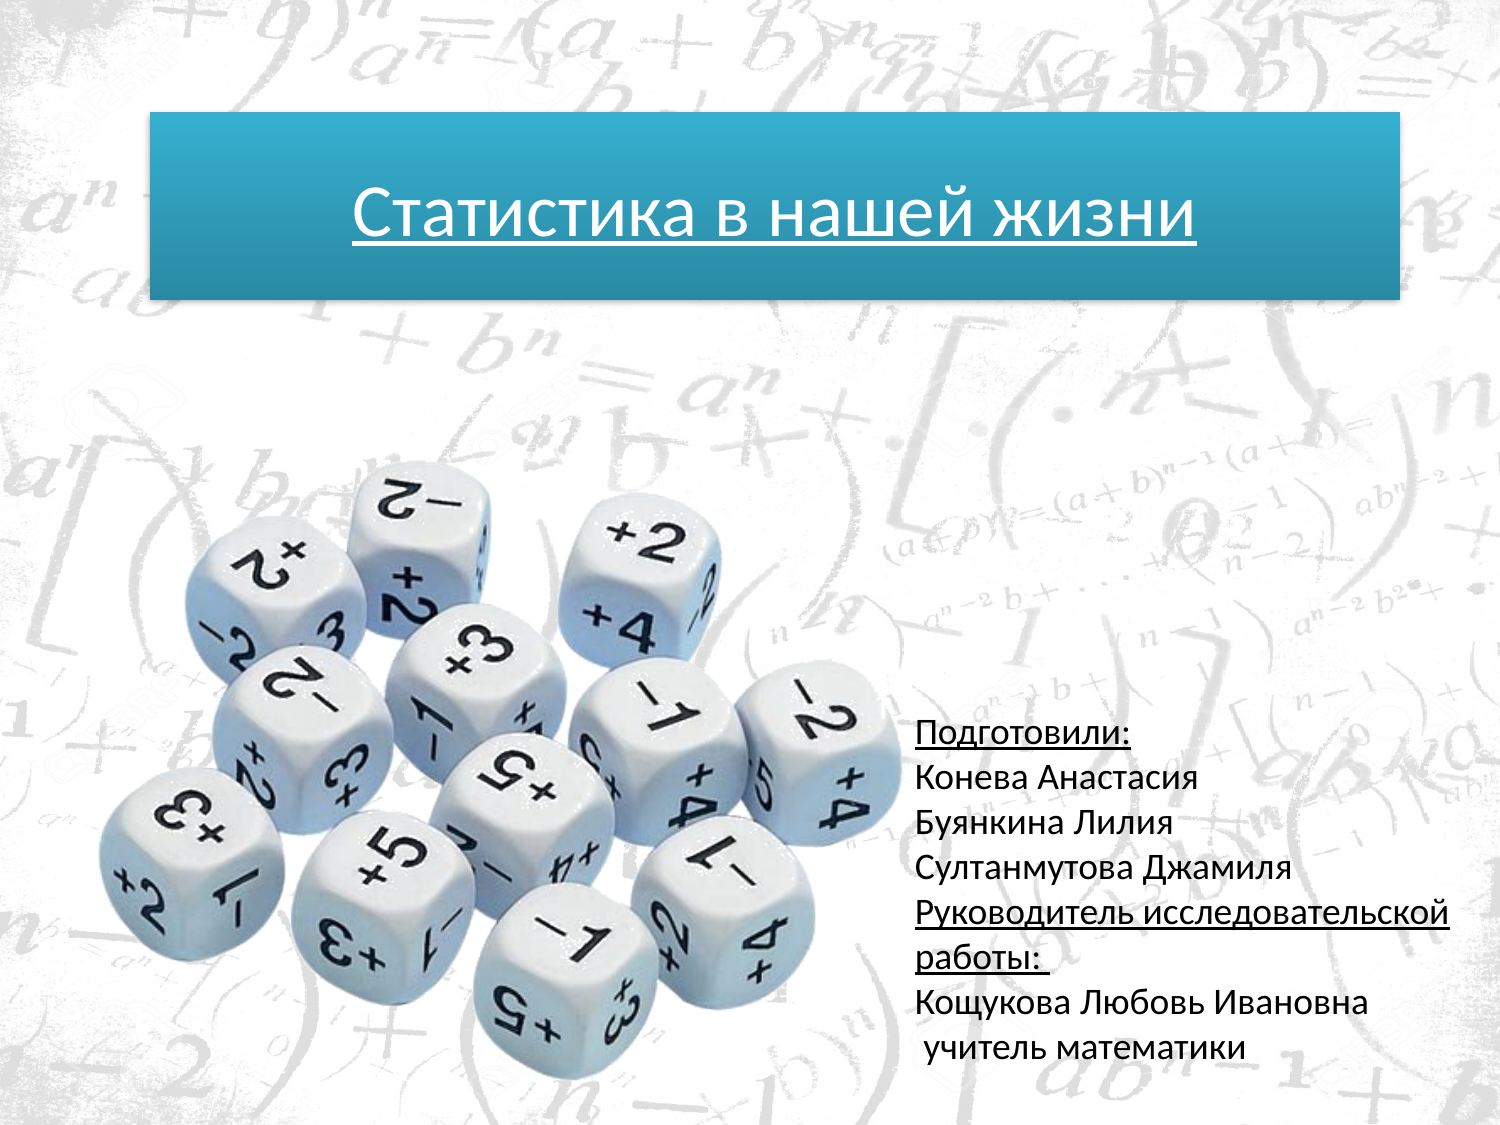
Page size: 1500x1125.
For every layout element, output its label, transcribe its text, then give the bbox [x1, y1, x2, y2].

picture [74, 349, 919, 1125]
title Статистика в нашей жизни [150, 112, 1400, 300]
text_box Подготовили: Конева Анастасия Буянкина Лилия Султанмутова Джамиля Руководитель исследовательской работы: Кощукова Любовь Ивановна учитель математики [923, 699, 1479, 1075]
